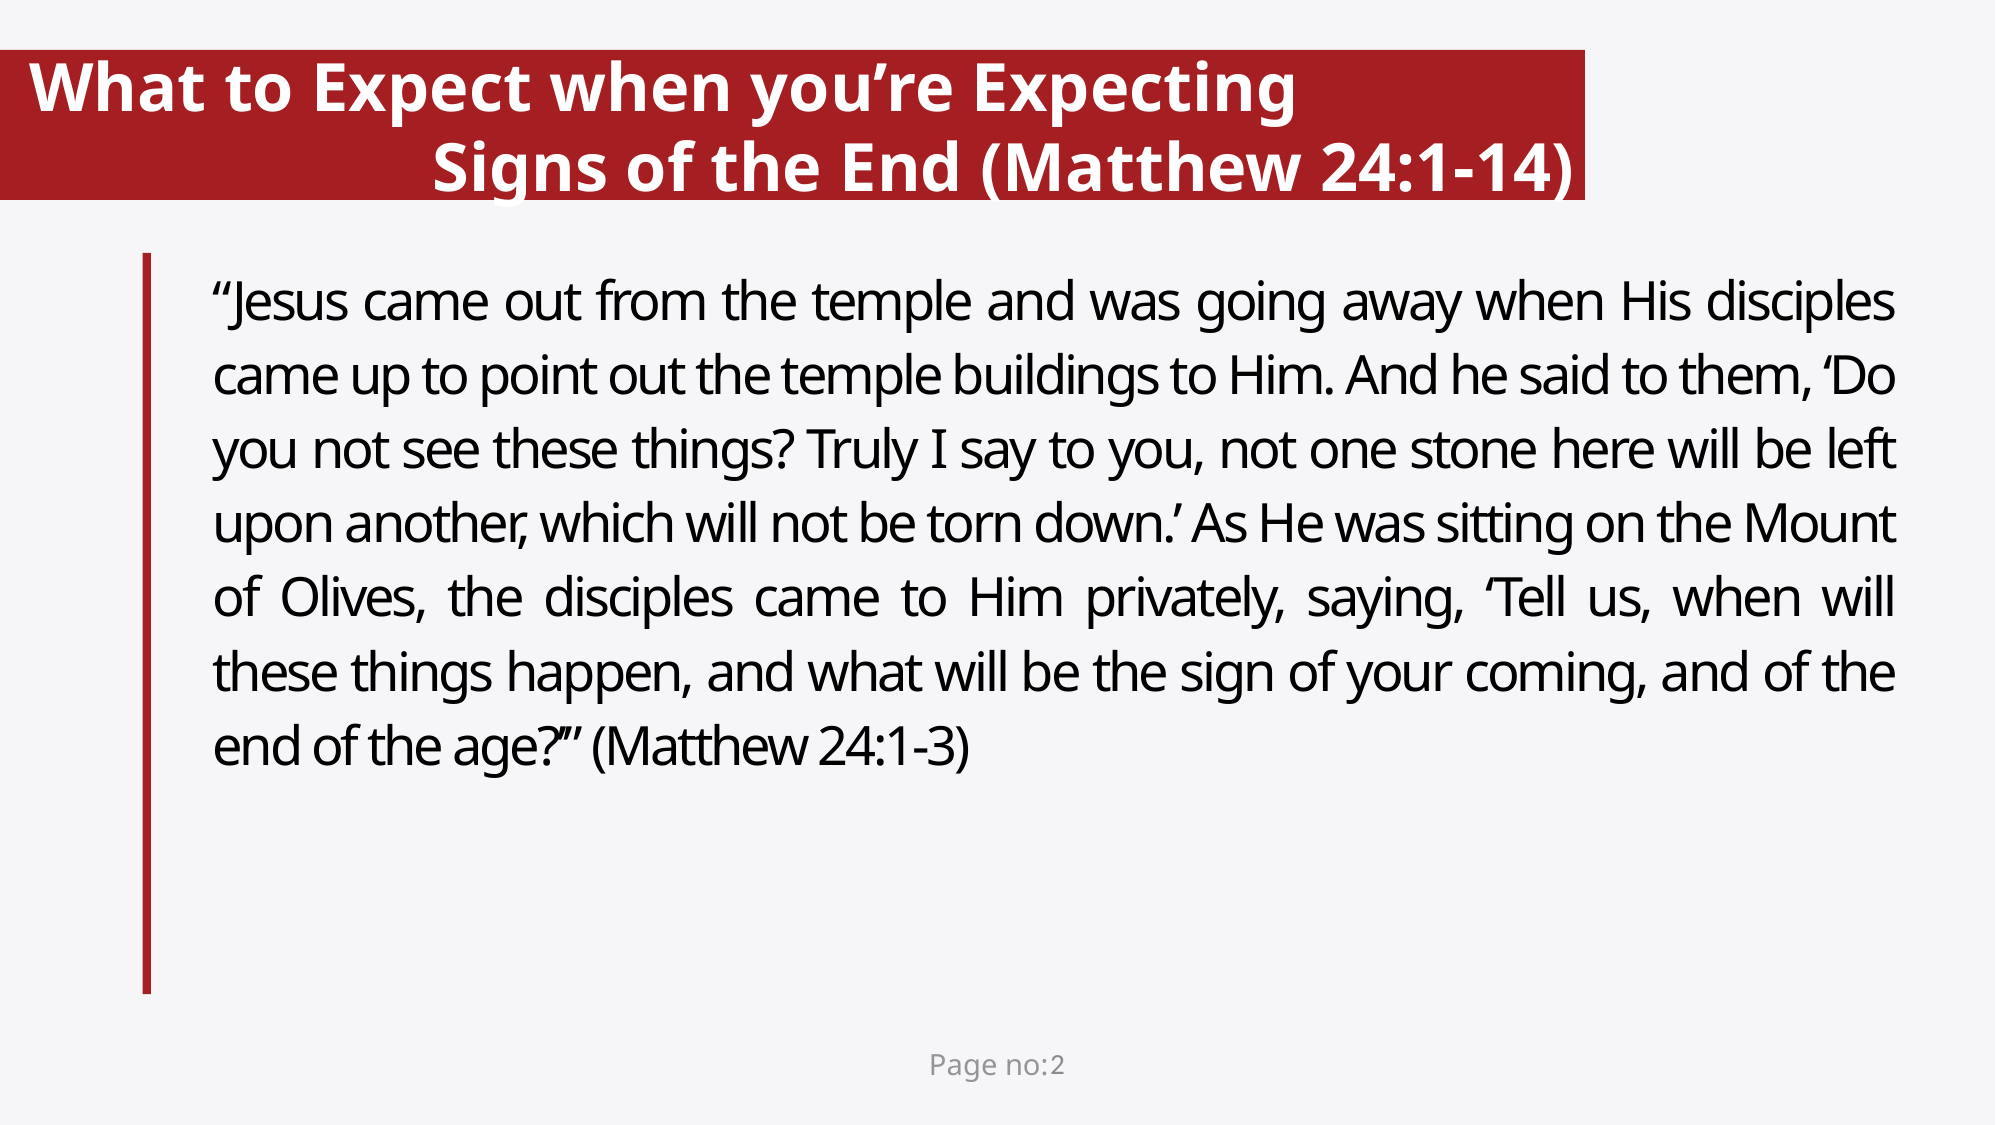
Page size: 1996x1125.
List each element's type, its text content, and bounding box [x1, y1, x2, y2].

subtitle “Jesus came out from the temple and was going away when His disciples came up to point out the temple buildings to Him. And he said to them, ‘Do you not see these things? Truly I say to you, not one stone here will be left upon another, which will not be torn down.’ As He was sitting on the Mount of Olives, the disciples came to Him privately, saying, ‘Tell us, when will these things happen, and what will be the sign of your coming, and of the end of the age?’” (Matthew 24:1-3) [197, 249, 1910, 763]
title What to Expect when you’re Expecting Signs of the End (Matthew 24:1-14) [14, 62, 1810, 188]
